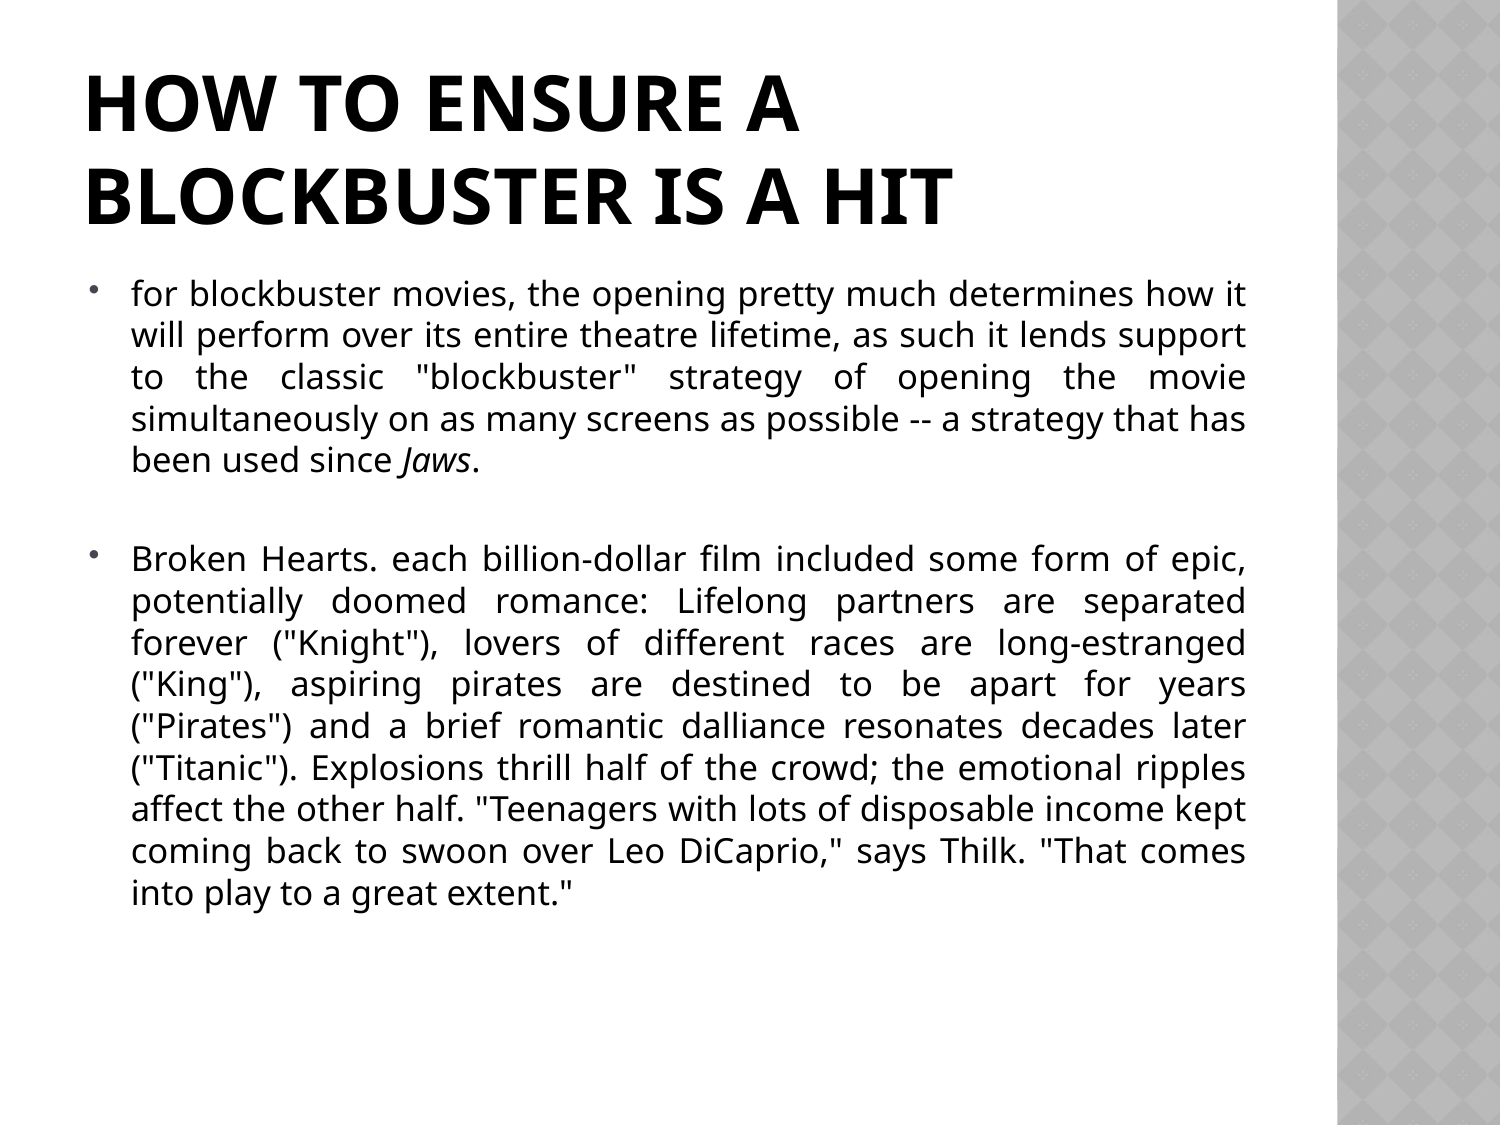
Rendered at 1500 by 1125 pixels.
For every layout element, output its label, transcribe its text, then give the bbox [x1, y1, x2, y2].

list for blockbuster movies, the opening pretty much determines how it will perform over its entire theatre lifetime, as such it lends support to the classic "blockbuster" strategy of opening the movie simultaneously on as many screens as possible -- a strategy that has been used since Jaws. Broken Hearts. each billion-dollar film included some form of epic, potentially doomed romance: Lifelong partners are separated forever ("Knight"), lovers of different races are long-estranged ("King"), aspiring pirates are destined to be apart for years ("Pirates") and a brief romantic dalliance resonates decades later ("Titanic"). Explosions thrill half of the crowd; the emotional ripples affect the other half. "Teenagers with lots of disposable income kept coming back to swoon over Leo DiCaprio," says Thilk. "That comes into play to a great extent." [75, 264, 1263, 1059]
title How to ensure a blockbuster is a hit [75, 52, 1263, 240]
